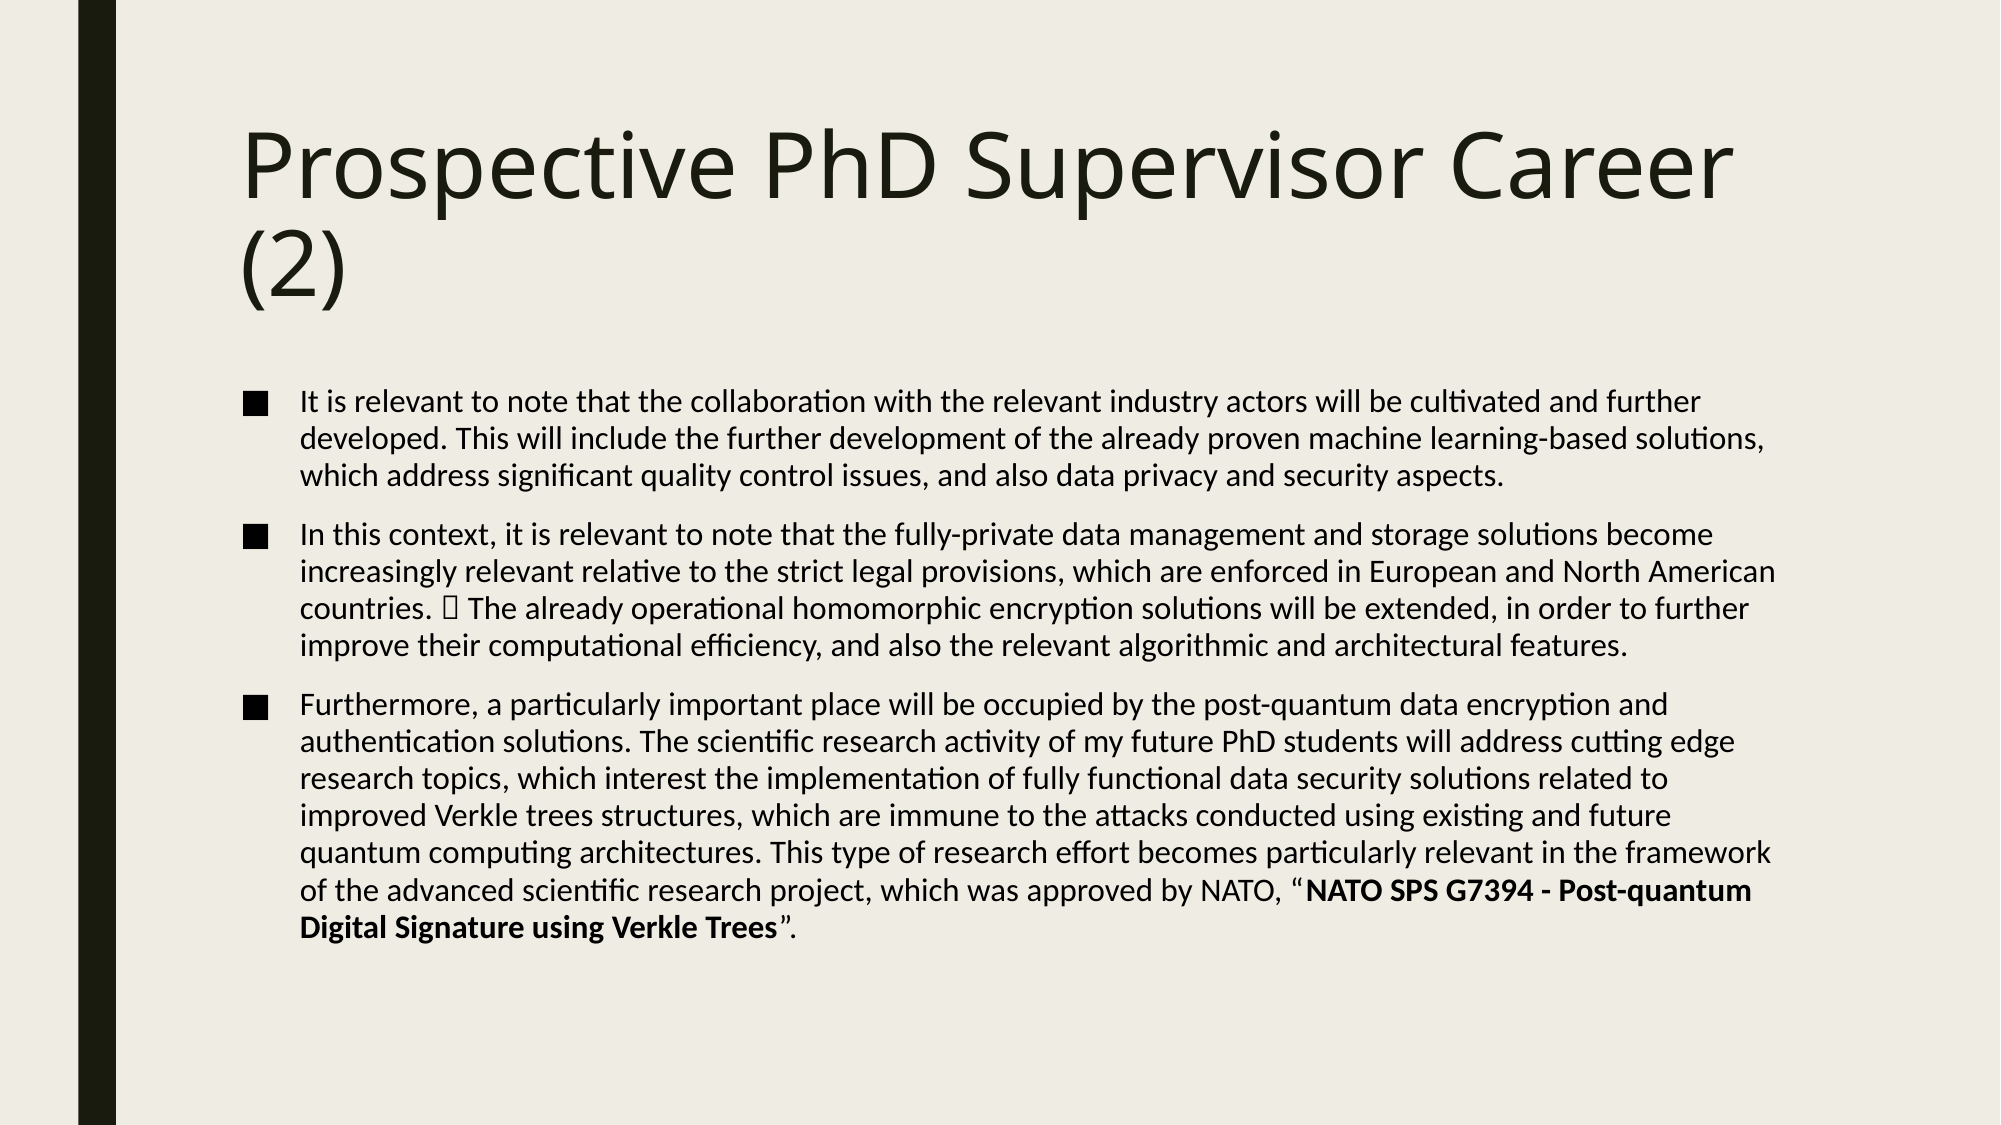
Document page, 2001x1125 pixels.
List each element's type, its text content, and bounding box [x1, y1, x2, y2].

list It is relevant to note that the collaboration with the relevant industry actors will be cultivated and further developed. This will include the further development of the already proven machine learning-based solutions, which address significant quality control issues, and also data privacy and security aspects. In this context, it is relevant to note that the fully-private data management and storage solutions become increasingly relevant relative to the strict legal provisions, which are enforced in European and North American countries.  The already operational homomorphic encryption solutions will be extended, in order to further improve their computational efficiency, and also the relevant algorithmic and architectural features. Furthermore, a particularly important place will be occupied by the post-quantum data encryption and authentication solutions. The scientific research activity of my future PhD students will address cutting edge research topics, which interest the implementation of fully functional data security solutions related to improved Verkle trees structures, which are immune to the attacks conducted using existing and future quantum computing architectures. This type of research effort becomes particularly relevant in the framework of the advanced scientific research project, which was approved by NATO, “NATO SPS G7394 - Post-quantum Digital Signature using Verkle Trees”. [225, 375, 1800, 963]
title Prospective PhD Supervisor Career (2) [225, 112, 1800, 357]
